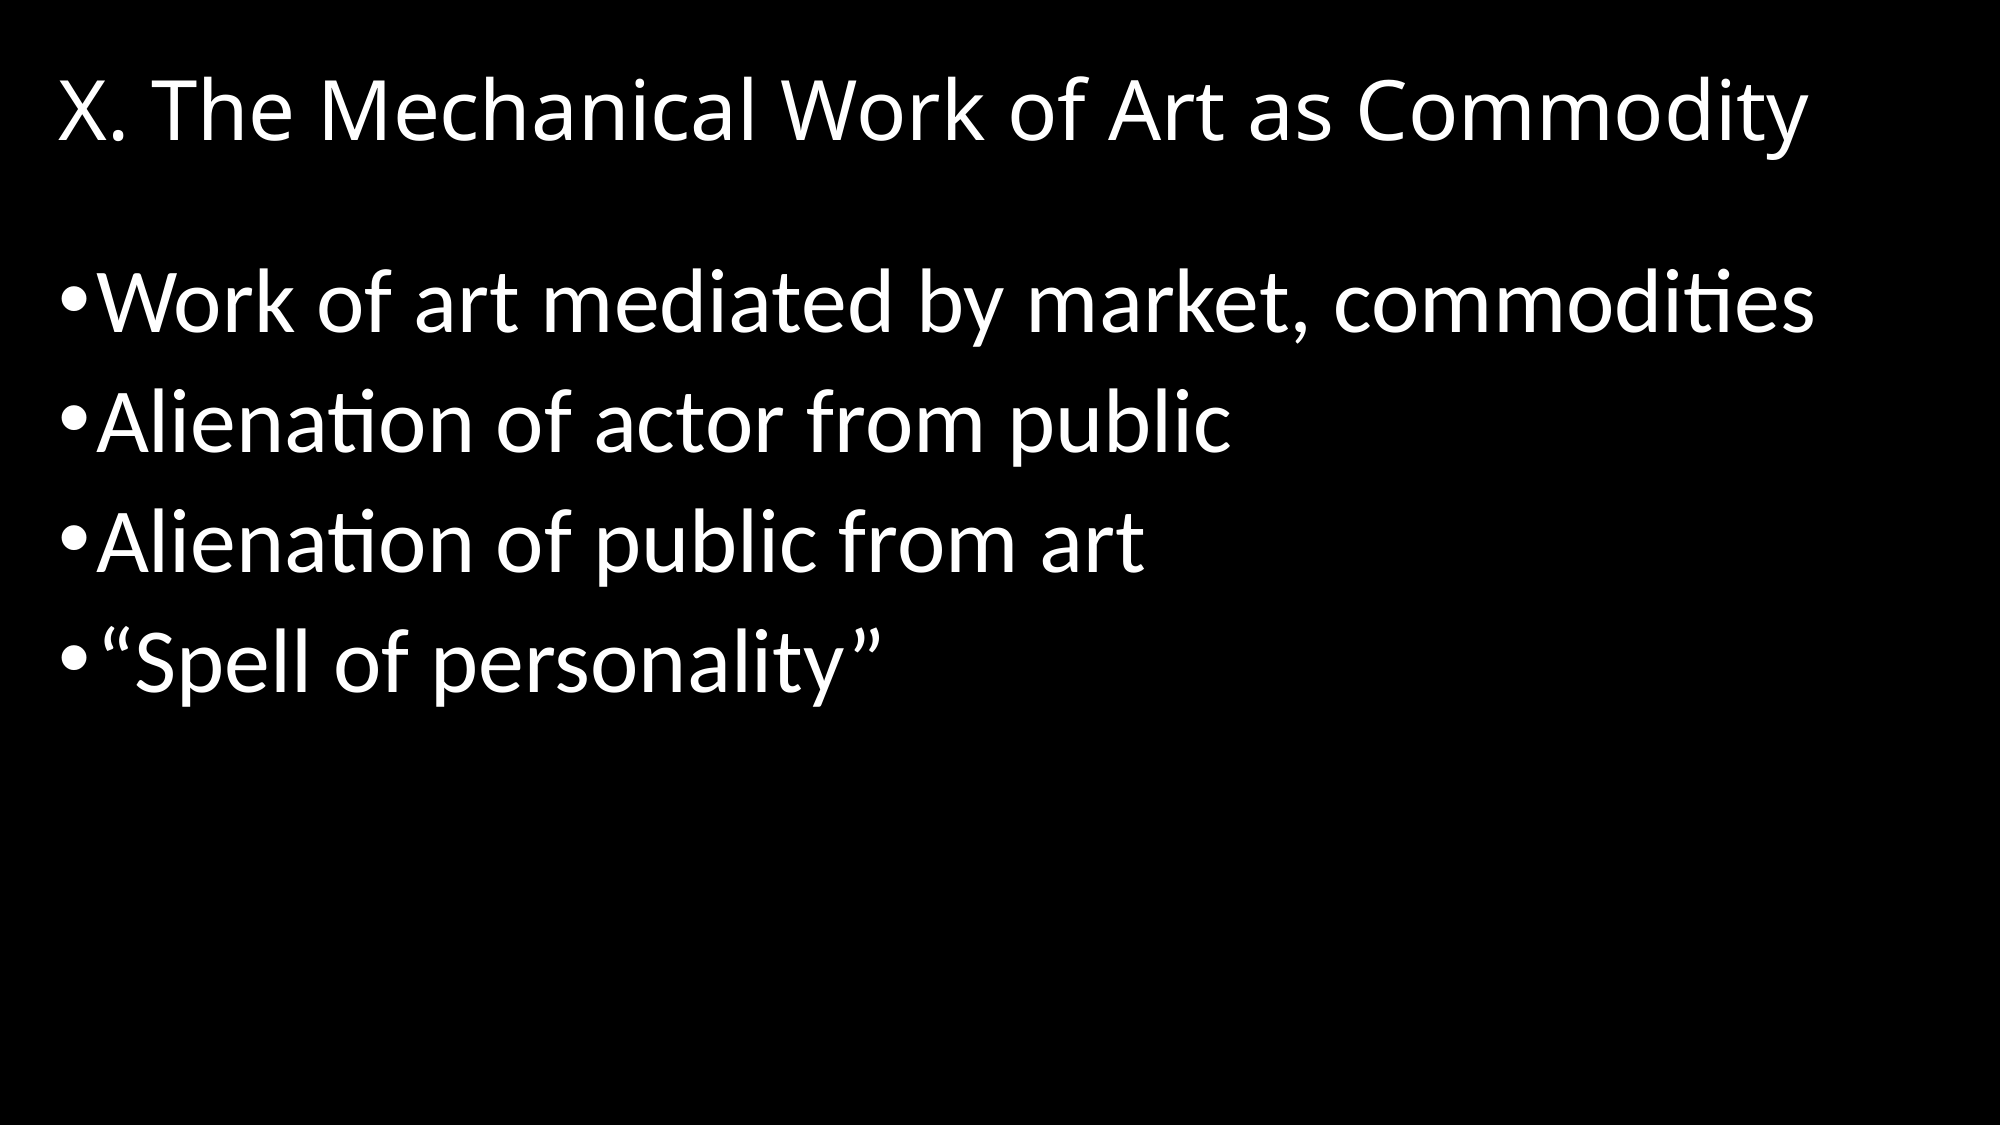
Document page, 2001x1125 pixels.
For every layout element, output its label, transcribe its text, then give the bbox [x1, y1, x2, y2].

title X. The Mechanical Work of Art as Commodity [43, 29, 2000, 198]
list Work of art mediated by market, commodities Alienation of actor from public Alienation of public from art “Spell of personality” [43, 245, 1973, 1075]
